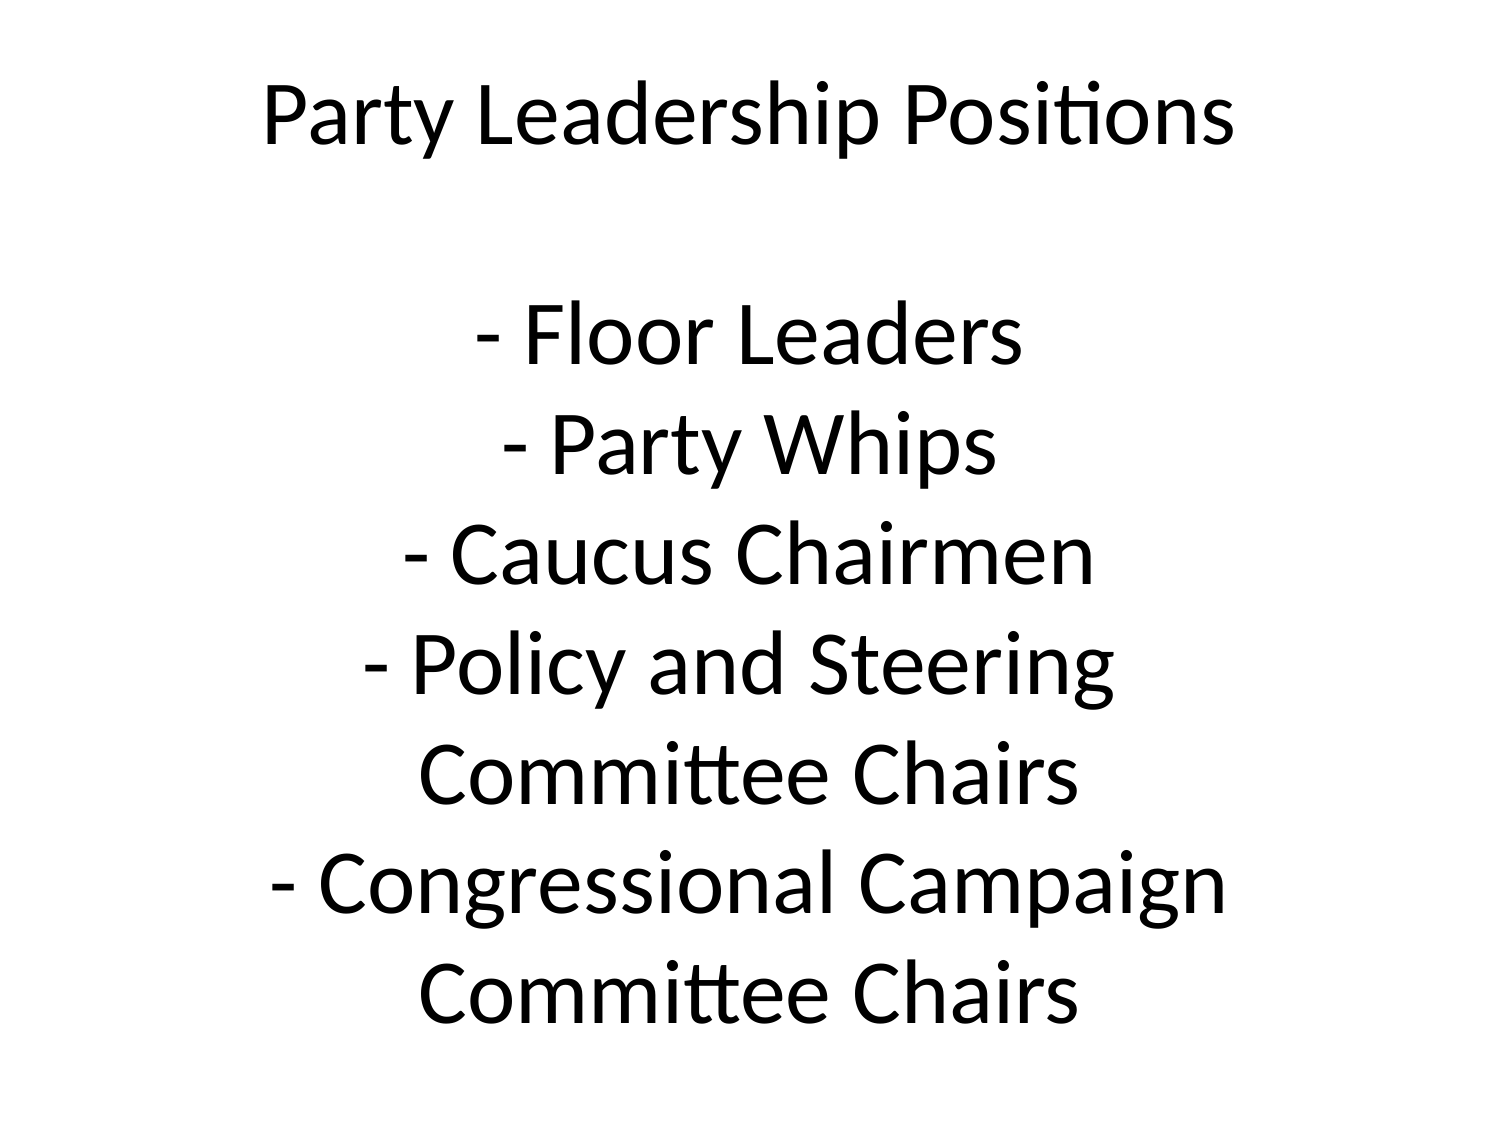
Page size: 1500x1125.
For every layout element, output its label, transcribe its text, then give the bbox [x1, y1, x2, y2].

title Party Leadership Positions - Floor Leaders - Party Whips - Caucus Chairmen - Policy and Steering Committee Chairs - Congressional Campaign Committee Chairs [74, 44, 1426, 1051]
